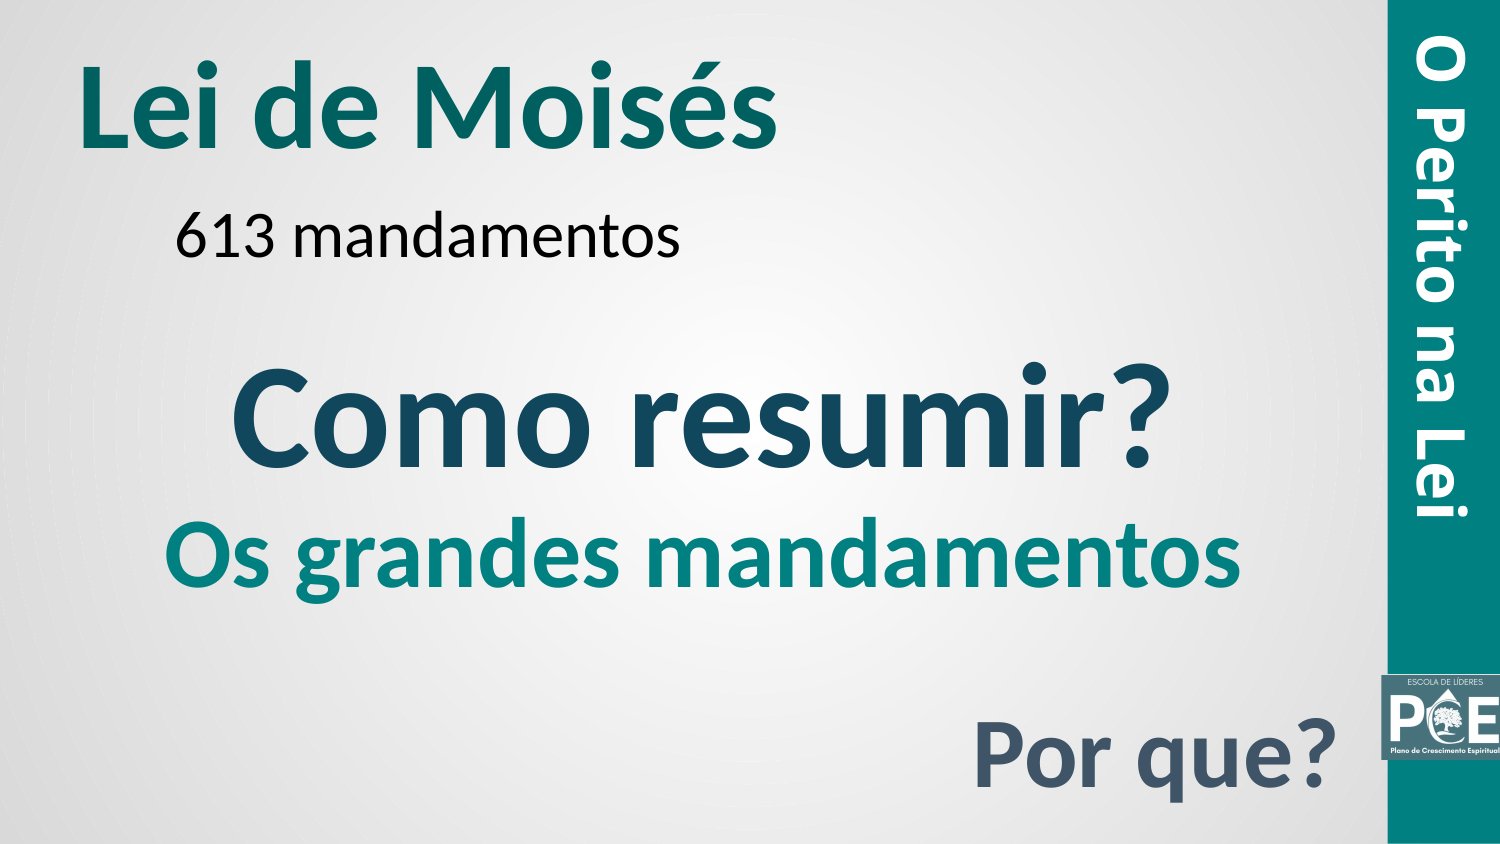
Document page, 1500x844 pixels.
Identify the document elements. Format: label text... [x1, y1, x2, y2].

text_box O Perito na Lei [1397, 25, 1492, 530]
text_box 613 mandamentos [108, 183, 749, 279]
text_box Os grandes mandamentos [136, 480, 1272, 616]
text_box Por que? [578, 680, 1348, 815]
text_box Como resumir? [165, 310, 1243, 480]
text_box Lei de Moisés [44, 16, 814, 182]
picture [1381, 674, 1500, 760]
